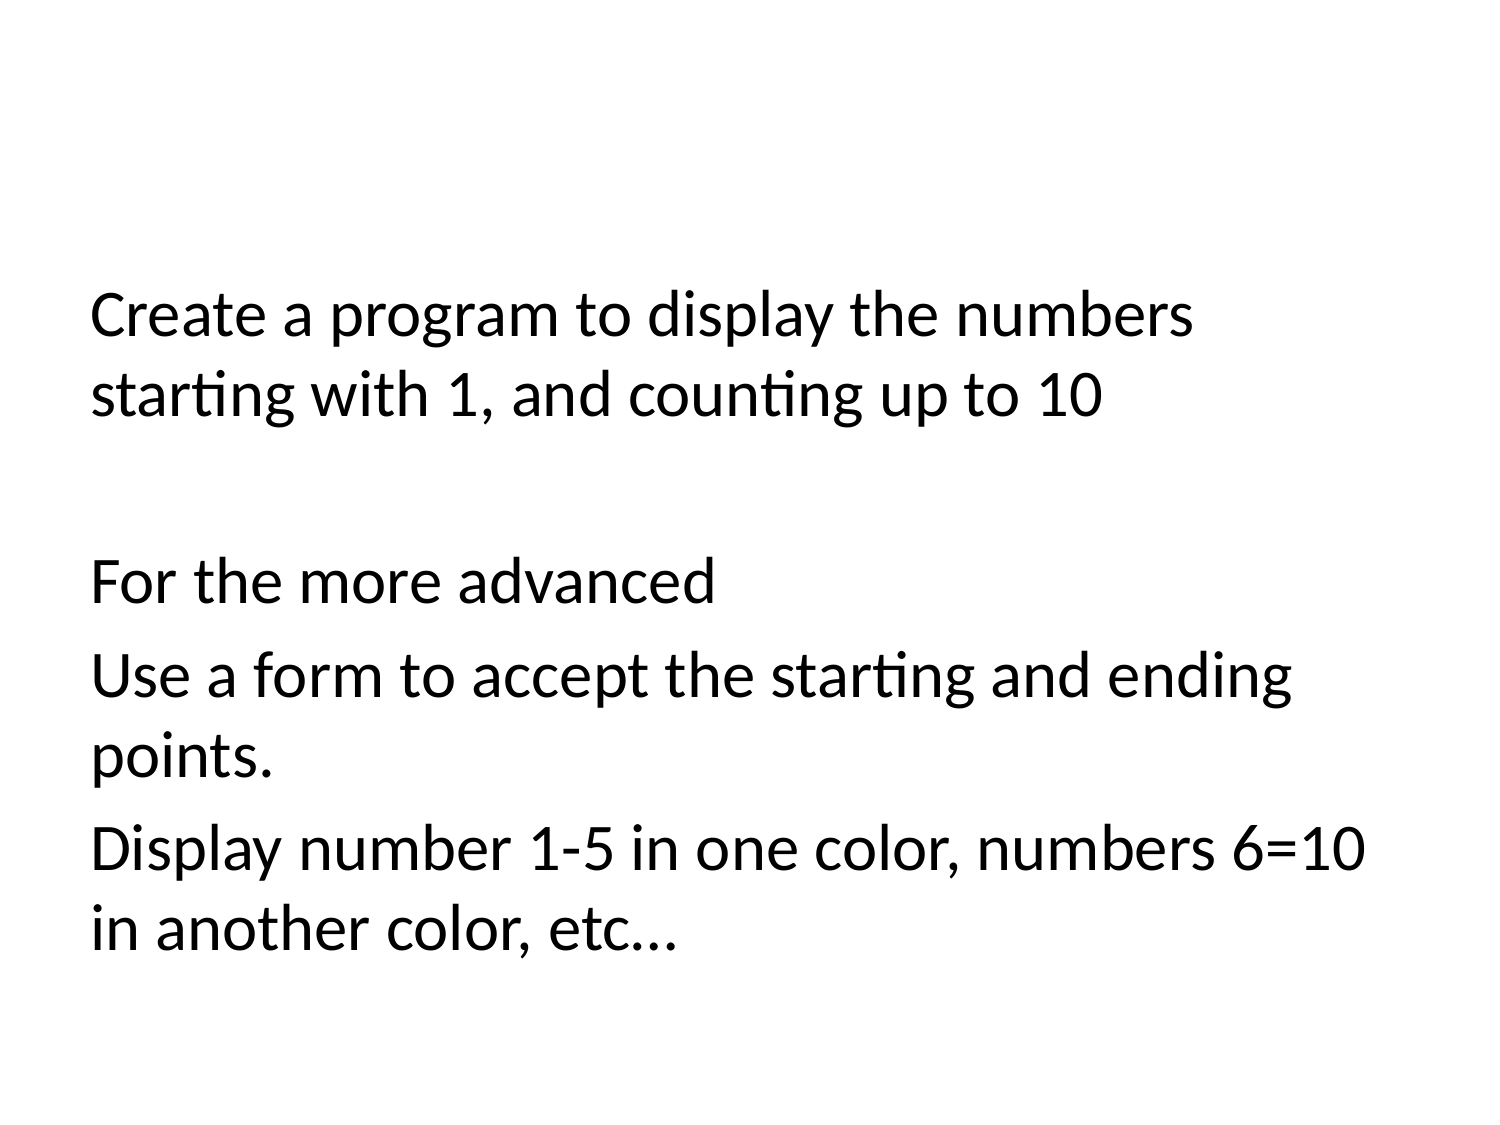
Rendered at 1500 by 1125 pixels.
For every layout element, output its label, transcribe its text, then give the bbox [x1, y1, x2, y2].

list Create a program to display the numbers starting with 1, and counting up to 10 For the more advanced Use a form to accept the starting and ending points. Display number 1-5 in one color, numbers 6=10 in another color, etc… [75, 262, 1425, 1005]
